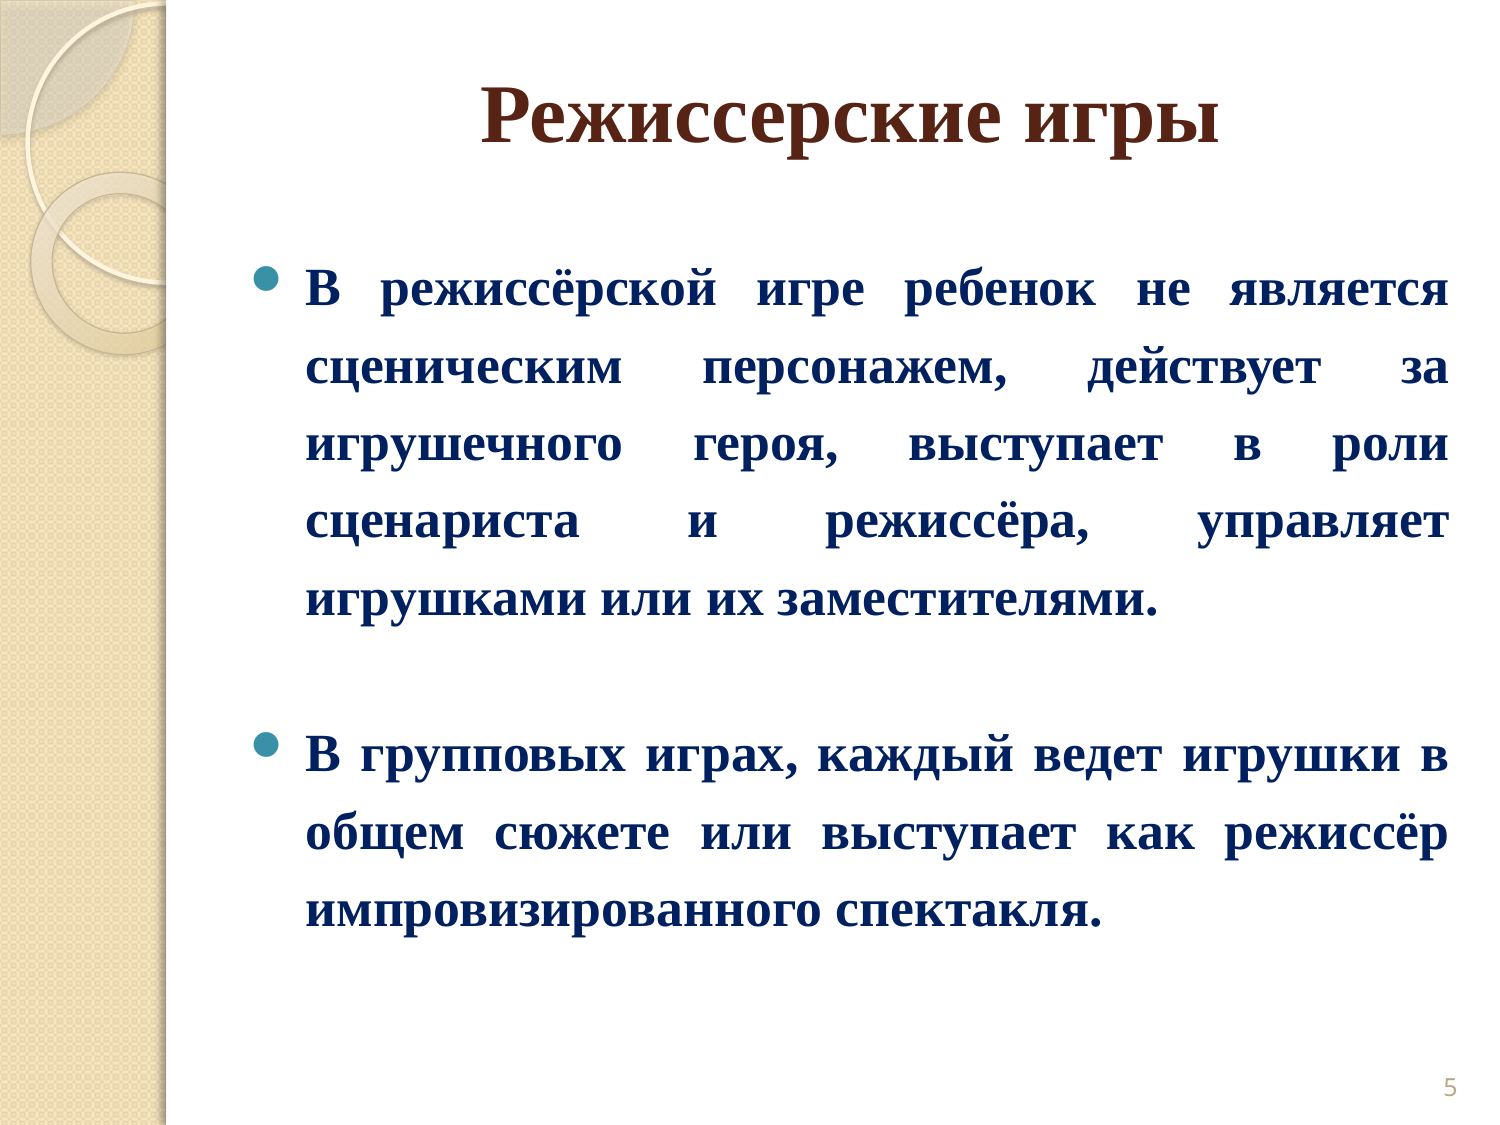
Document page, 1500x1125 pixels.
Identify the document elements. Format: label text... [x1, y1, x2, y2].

list В режиссёрской игре ребенок не является сценическим персонажем, действует за игрушечного героя, выступает в роли сценариста и режиссёра, управляет игрушками или их заместителями. В групповых играх, каждый ведет игрушки в общем сюжете или выступает как режиссёр импровизированного спектакля. [235, 231, 1466, 1083]
title Режиссерские игры [235, 45, 1466, 173]
slide_number 5 [1413, 1034, 1488, 1113]
